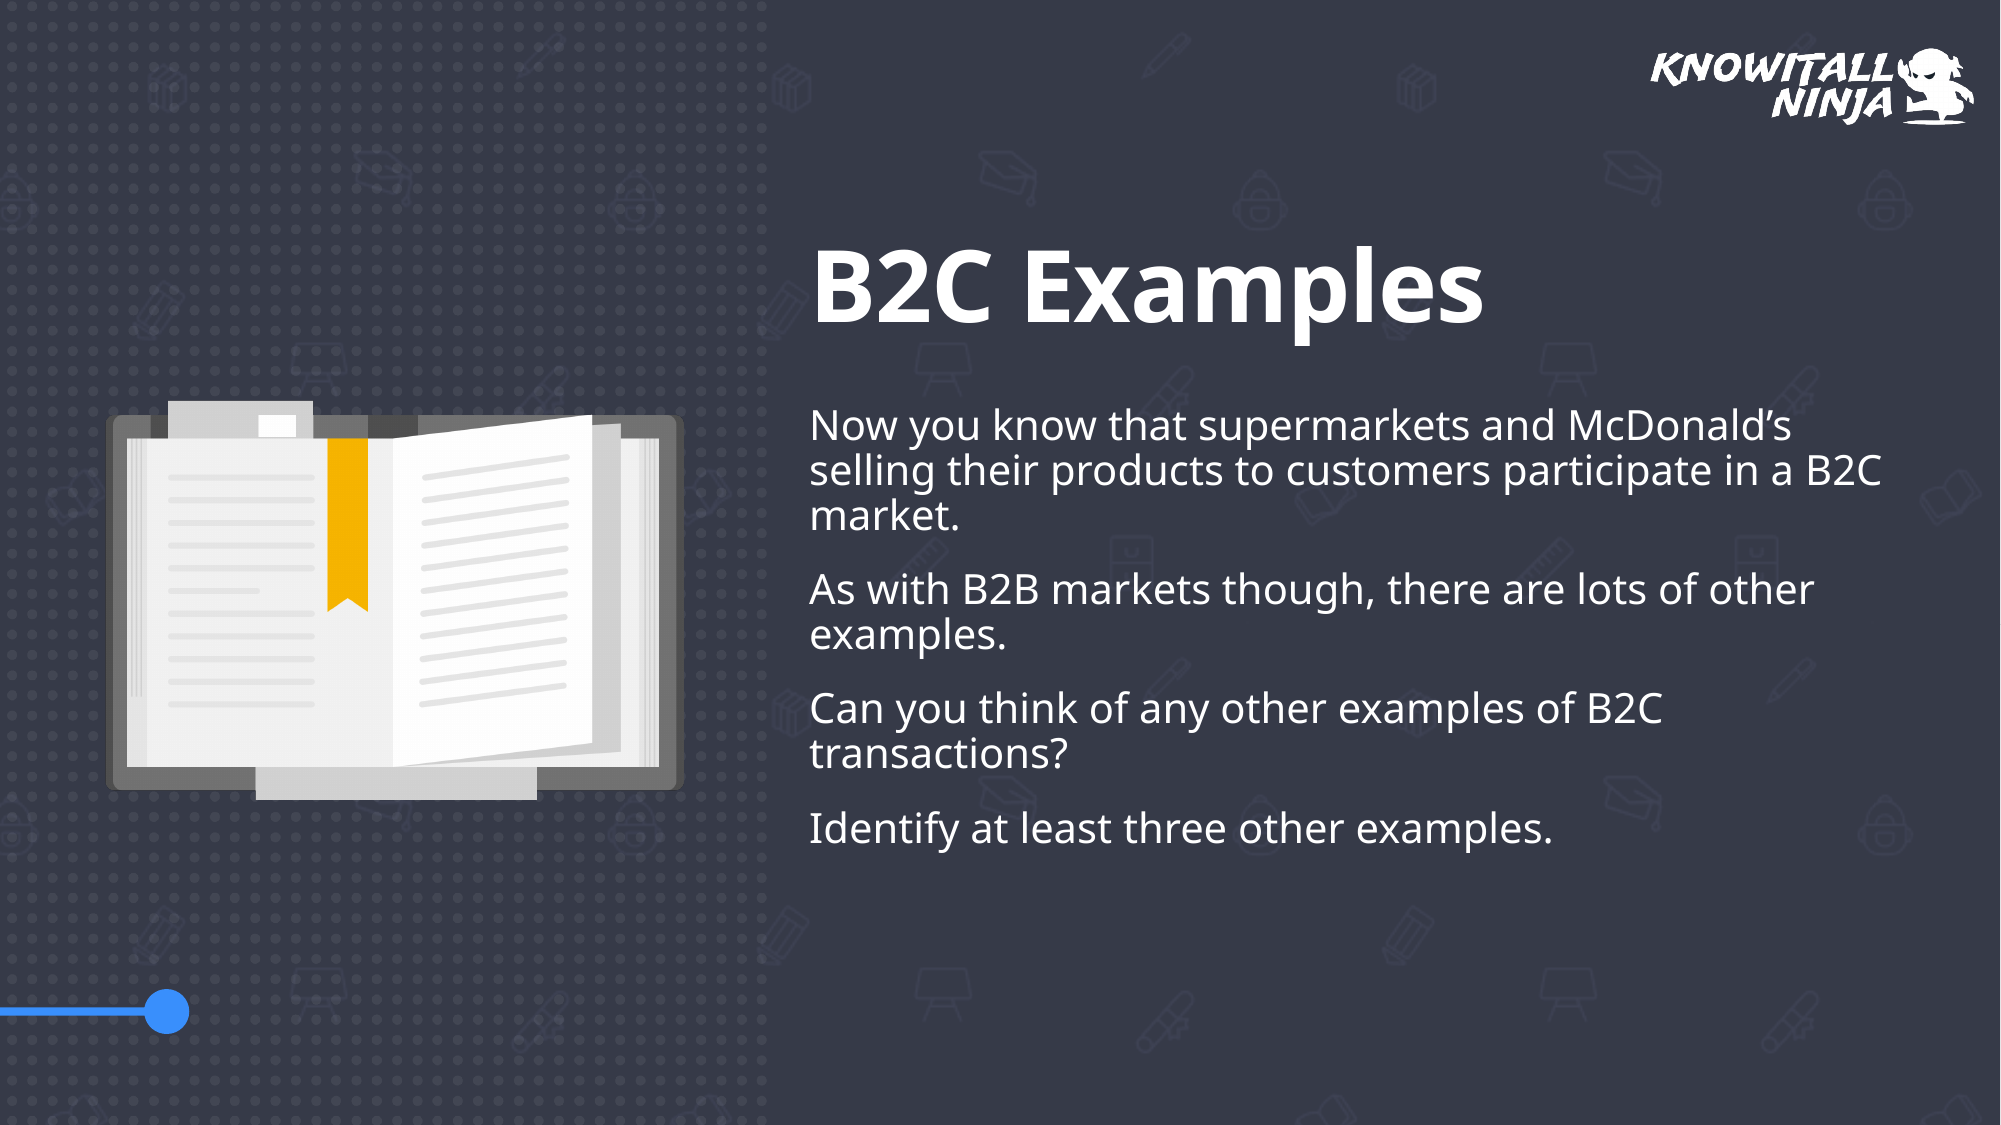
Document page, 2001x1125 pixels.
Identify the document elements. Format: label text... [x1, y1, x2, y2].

list Now you know that supermarkets and McDonald’s selling their products to customers participate in a B2C market. As with B2B markets though, there are lots of other examples. Can you think of any other examples of B2C transactions? Identify at least three other examples. [794, 397, 1928, 1090]
title B2C Examples [794, 125, 1928, 351]
picture [0, 0, 2001, 1125]
